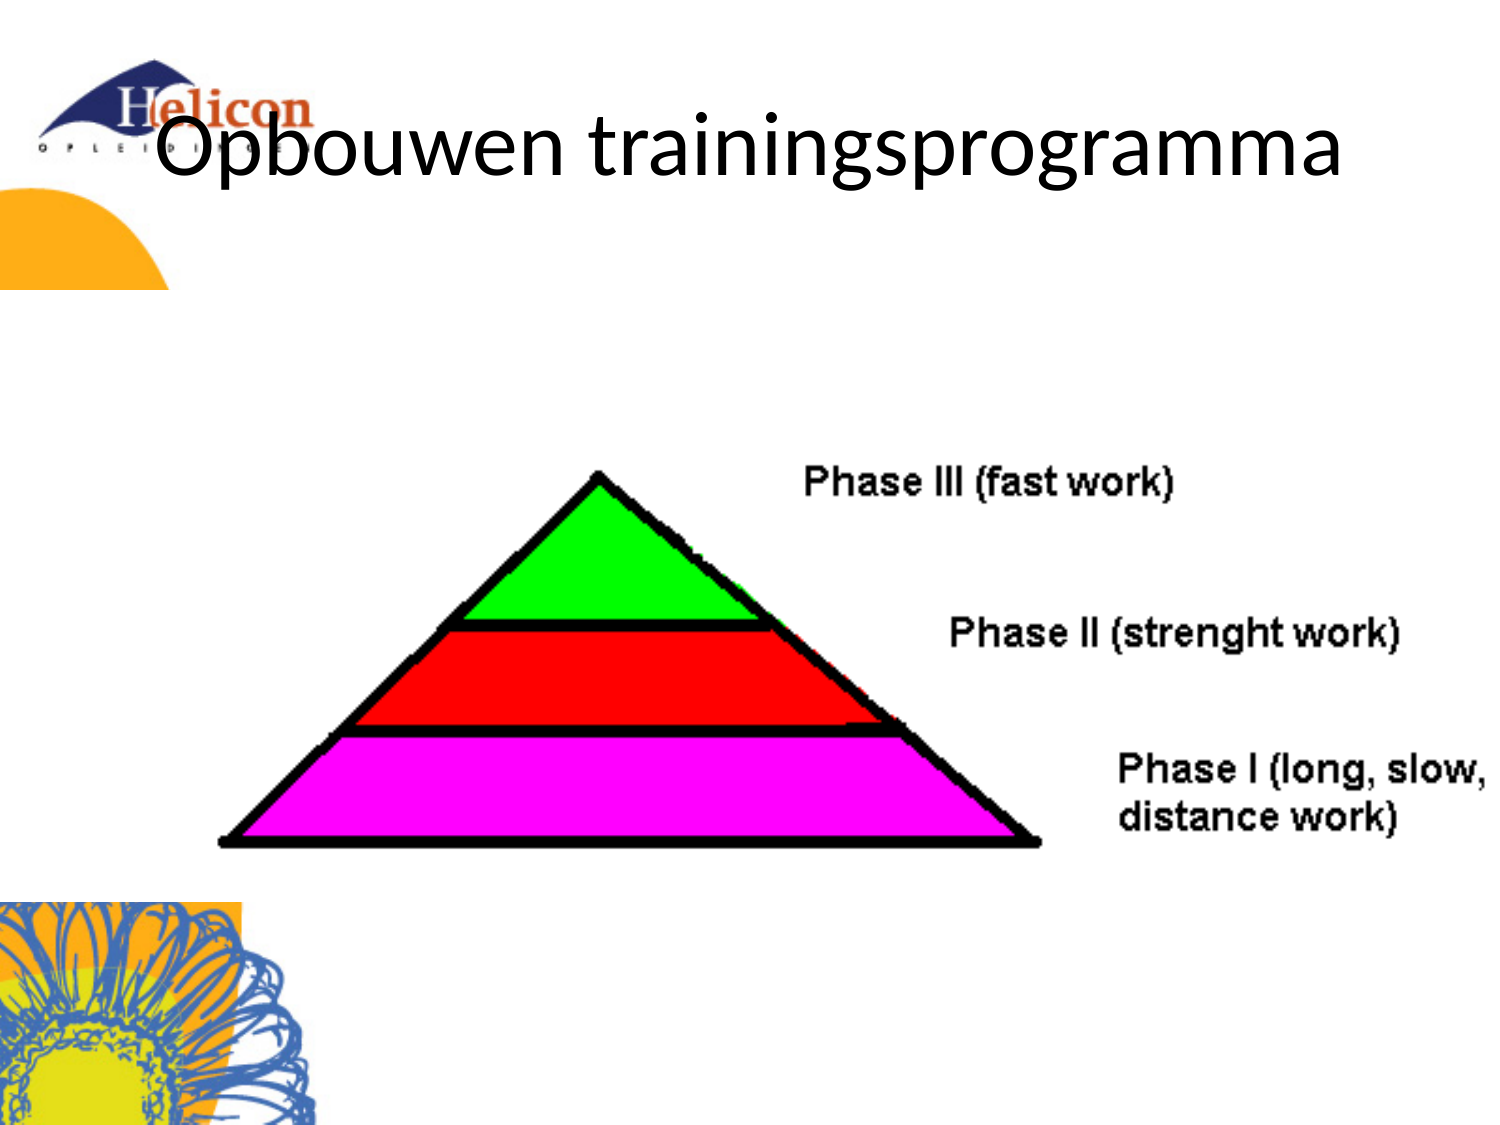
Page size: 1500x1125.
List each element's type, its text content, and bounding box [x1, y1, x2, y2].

title Opbouwen trainingsprogramma [75, 45, 1425, 233]
picture [0, 0, 1500, 1125]
